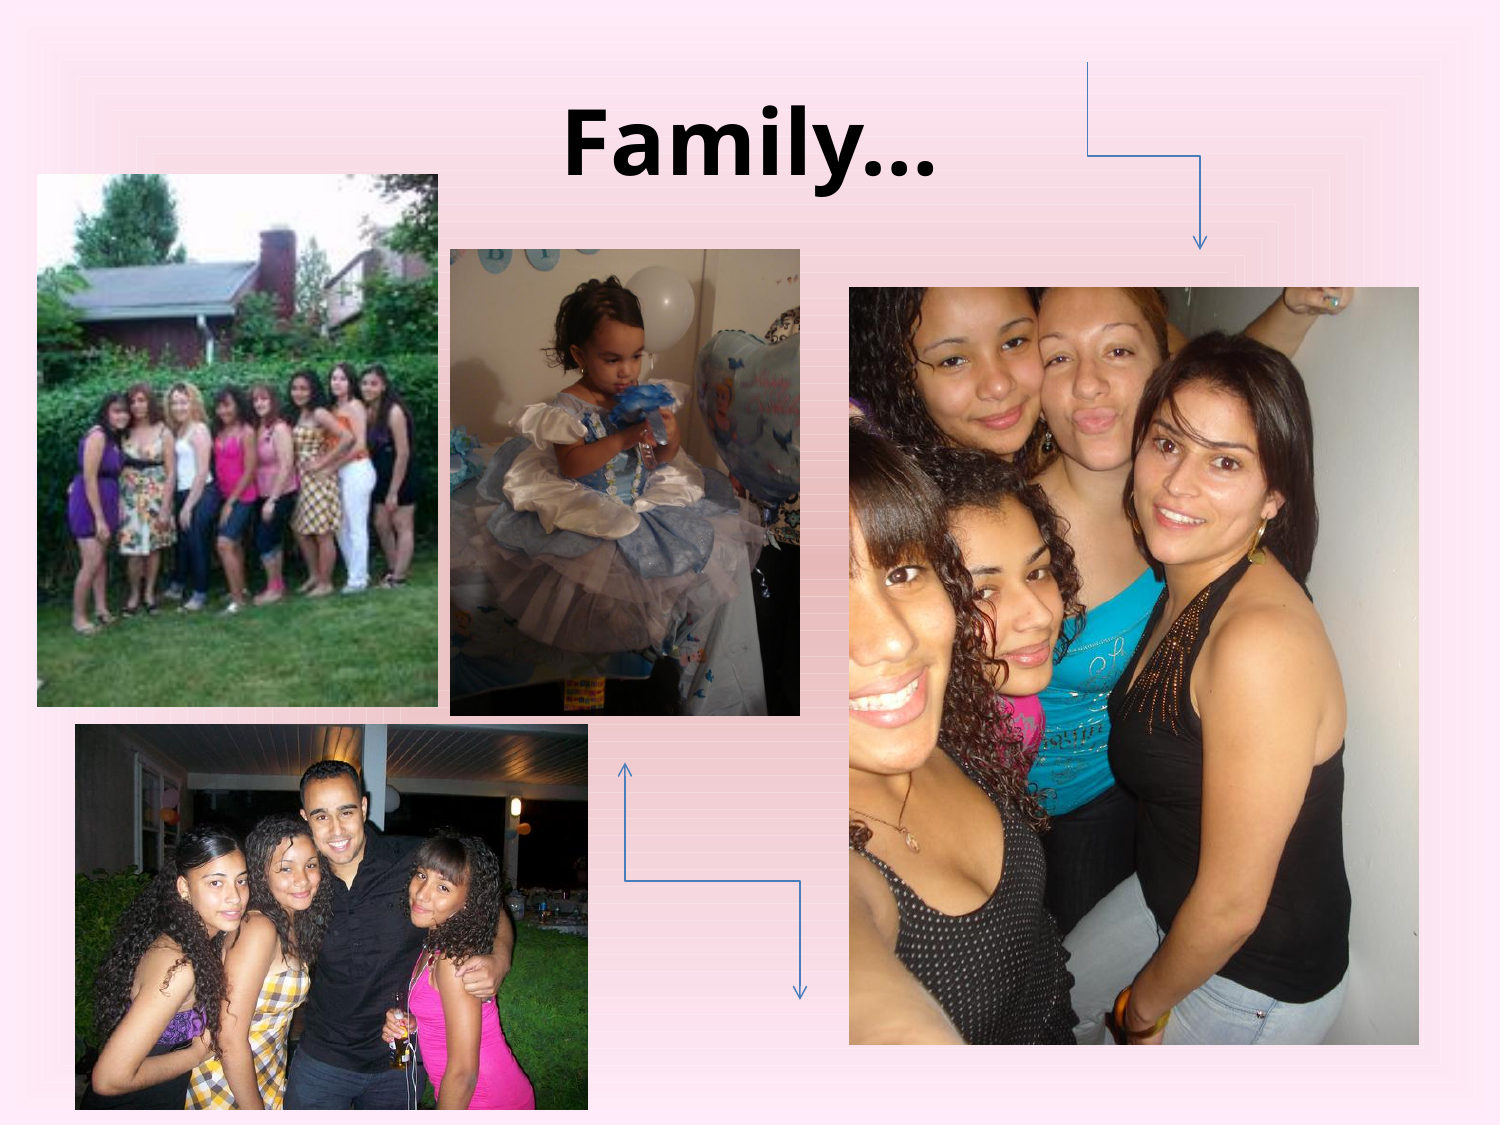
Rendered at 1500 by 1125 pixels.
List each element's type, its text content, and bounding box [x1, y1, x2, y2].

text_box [593, 793, 832, 969]
picture [74, 724, 588, 1110]
title Family… [75, 45, 1425, 233]
picture [37, 174, 438, 707]
picture [449, 249, 801, 717]
picture [849, 287, 1419, 1046]
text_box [1049, 99, 1238, 213]
